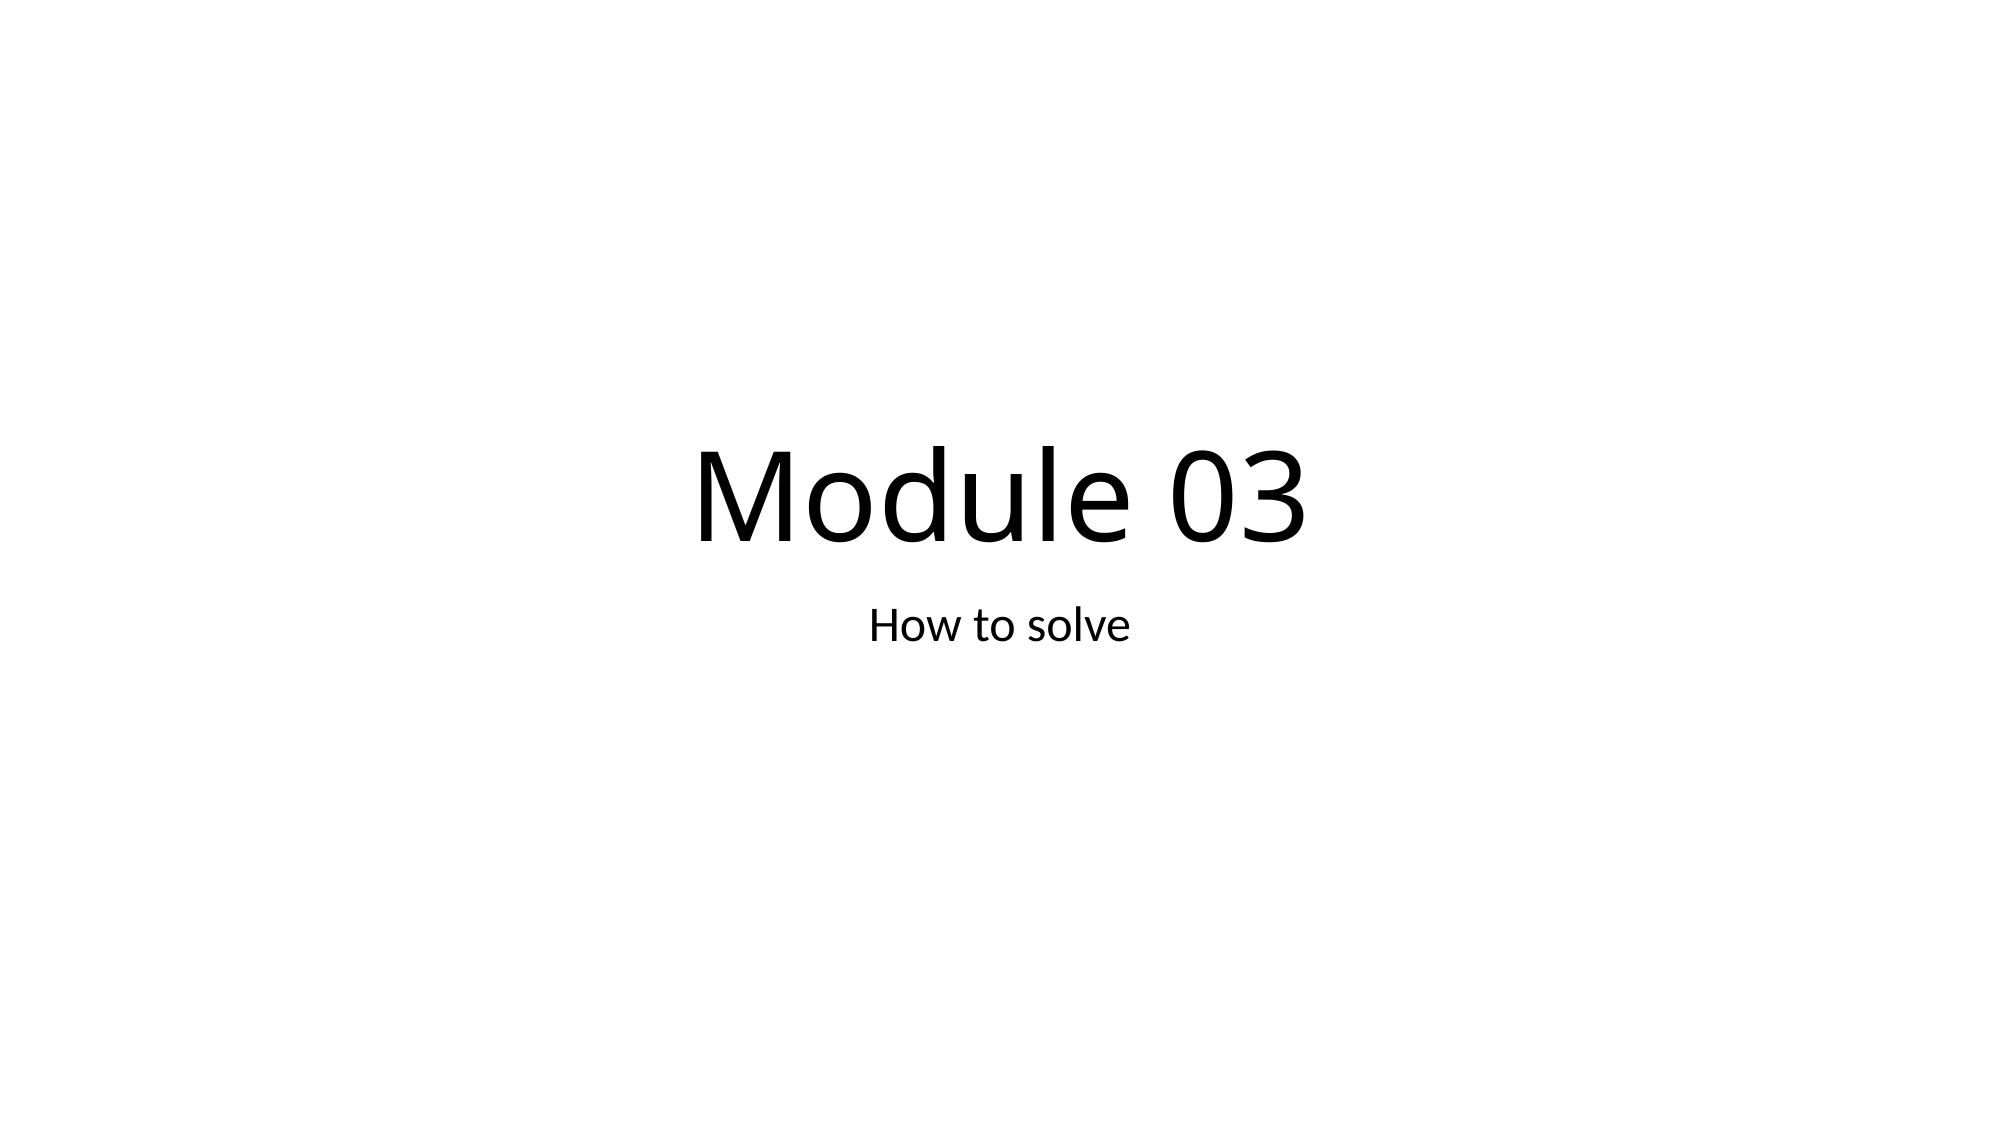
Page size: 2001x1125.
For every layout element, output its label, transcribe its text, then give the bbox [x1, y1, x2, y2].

title Module 03 [249, 184, 1750, 576]
subtitle How to solve [249, 590, 1750, 863]
